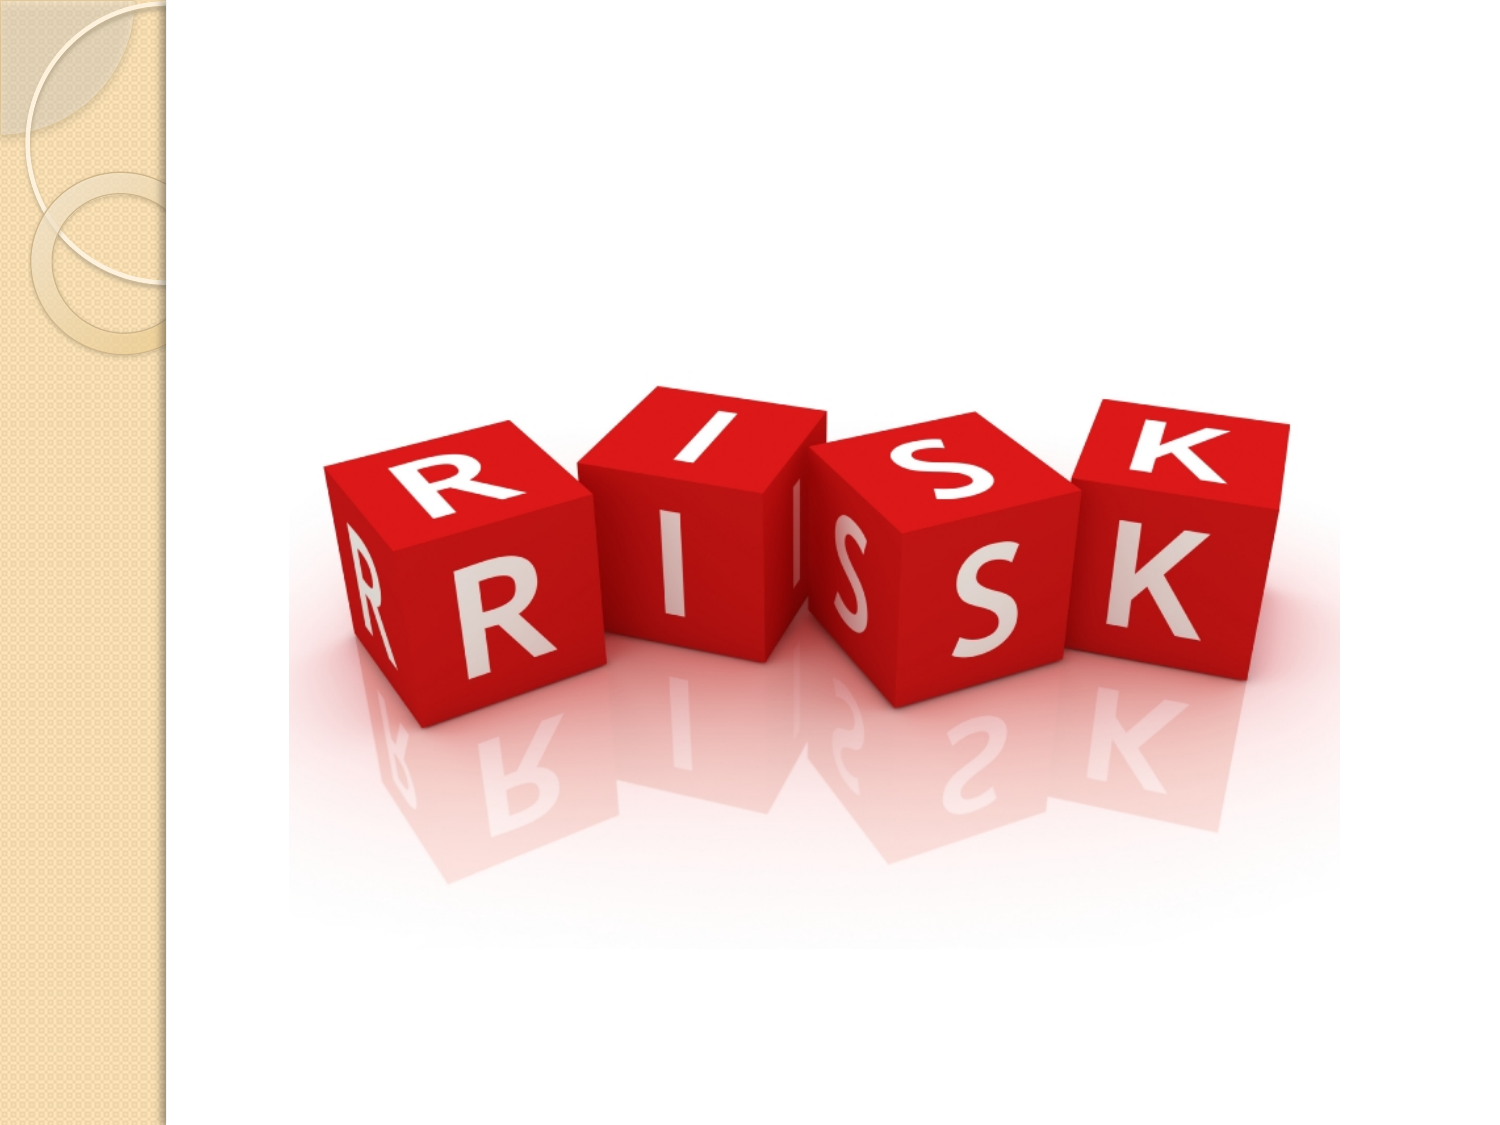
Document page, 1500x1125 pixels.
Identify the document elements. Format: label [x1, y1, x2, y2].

list [288, 160, 1340, 949]
